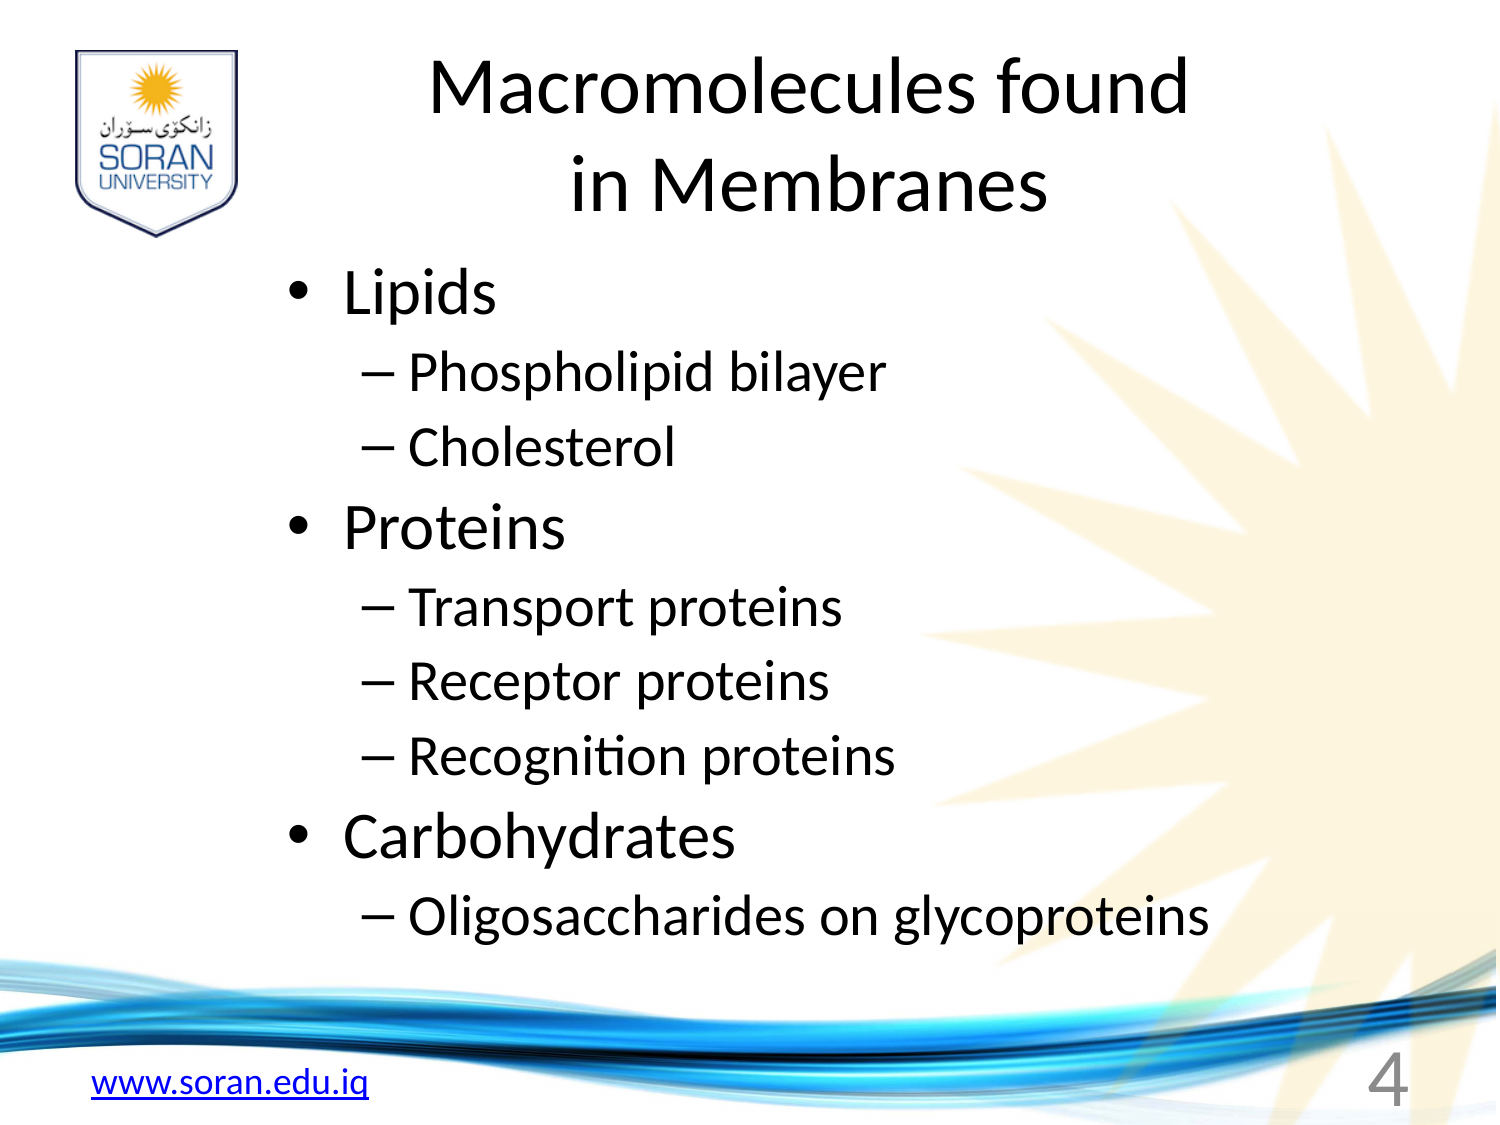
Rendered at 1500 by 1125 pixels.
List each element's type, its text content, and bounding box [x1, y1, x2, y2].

picture [0, 99, 1500, 1125]
slide_number 4 [1074, 1042, 1425, 1103]
list Lipids Phospholipid bilayer Cholesterol Proteins Transport proteins Receptor proteins Recognition proteins Carbohydrates Oligosaccharides on glycoproteins [271, 249, 1247, 1013]
picture [75, 50, 238, 238]
title Macromolecules found in Membranes [262, 22, 1219, 238]
